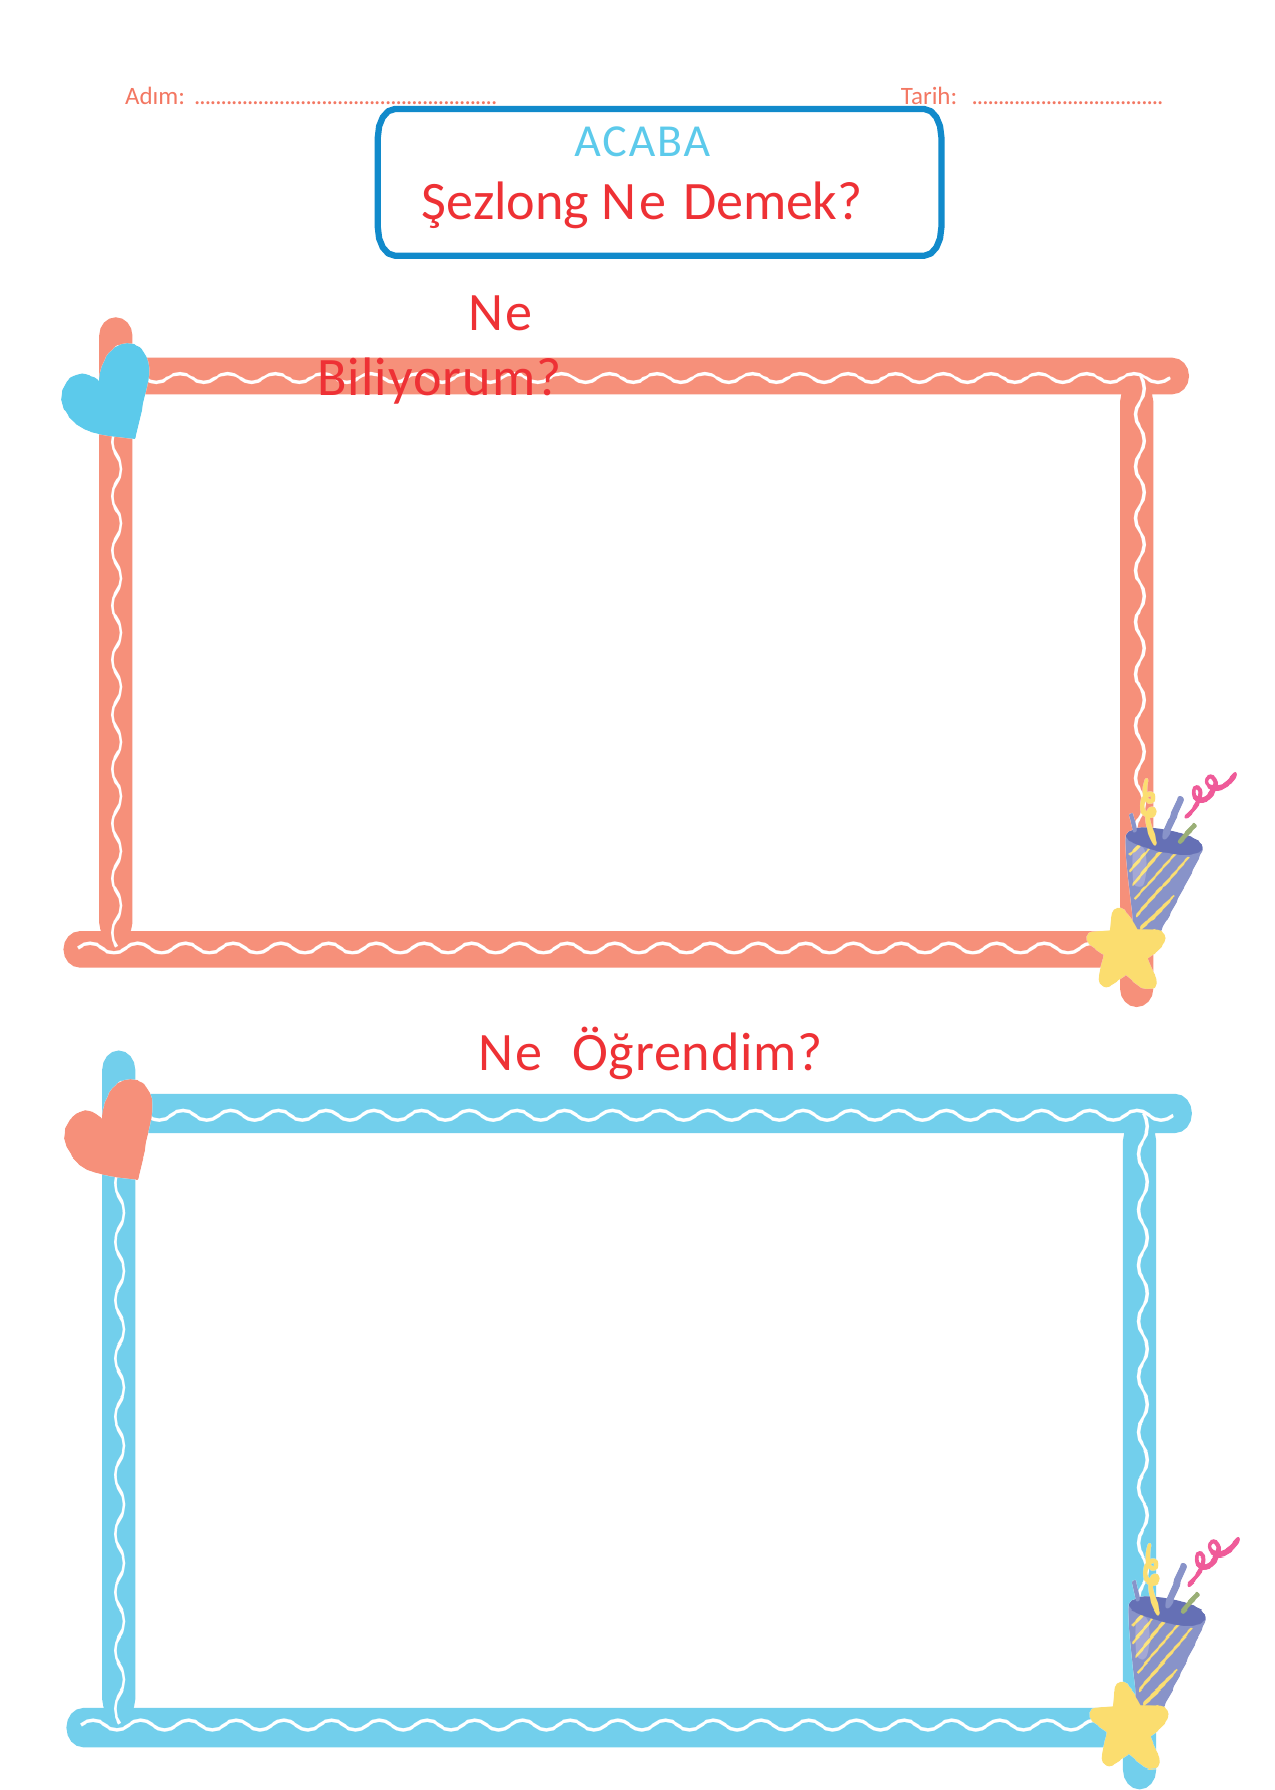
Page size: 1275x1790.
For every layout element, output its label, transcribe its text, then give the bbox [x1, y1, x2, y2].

text_box Can ıntıNe Biliyorum? [267, 273, 987, 315]
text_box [64, 1050, 1240, 1790]
text_box ACABA Şezlong Ne Demek? [277, 108, 998, 231]
text_box Ne Öğrendim? [476, 1016, 828, 1048]
text_box Adım: ......................................................... [122, 77, 505, 110]
text_box [377, 109, 942, 256]
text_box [61, 316, 1237, 1008]
text_box Tarih: .................................... [898, 77, 1171, 110]
